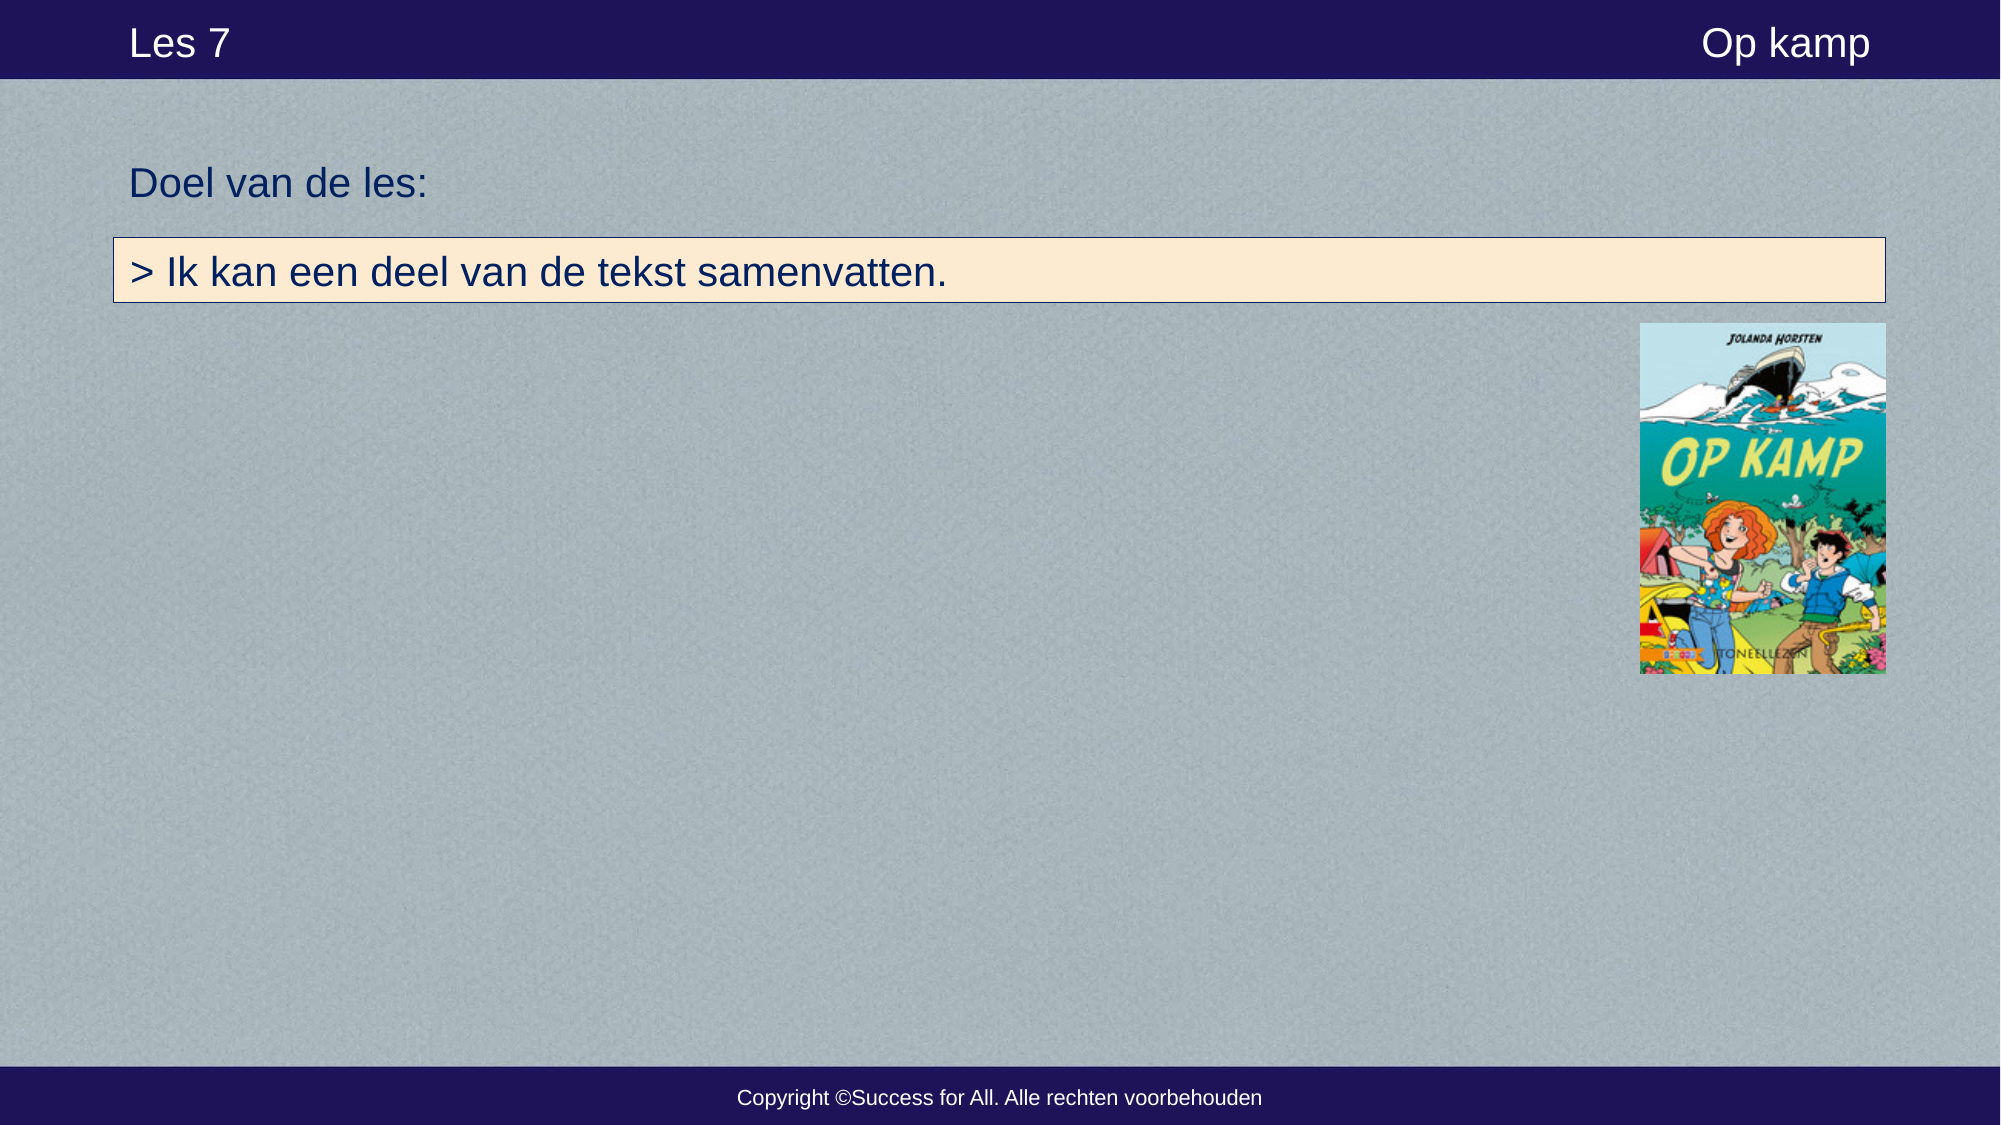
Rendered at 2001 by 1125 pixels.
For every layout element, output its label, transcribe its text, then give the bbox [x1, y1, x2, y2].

text_box > Ik kan een deel van de tekst samenvatten. [113, 237, 1886, 303]
text_box Les 7 [114, 8, 354, 73]
text_box Copyright ©Success for All. Alle rechten voorbehouden [0, 1076, 2000, 1125]
picture [0, 0, 2001, 1125]
text_box Op kamp [999, 8, 1886, 73]
text_box Doel van de les: [113, 148, 1635, 214]
